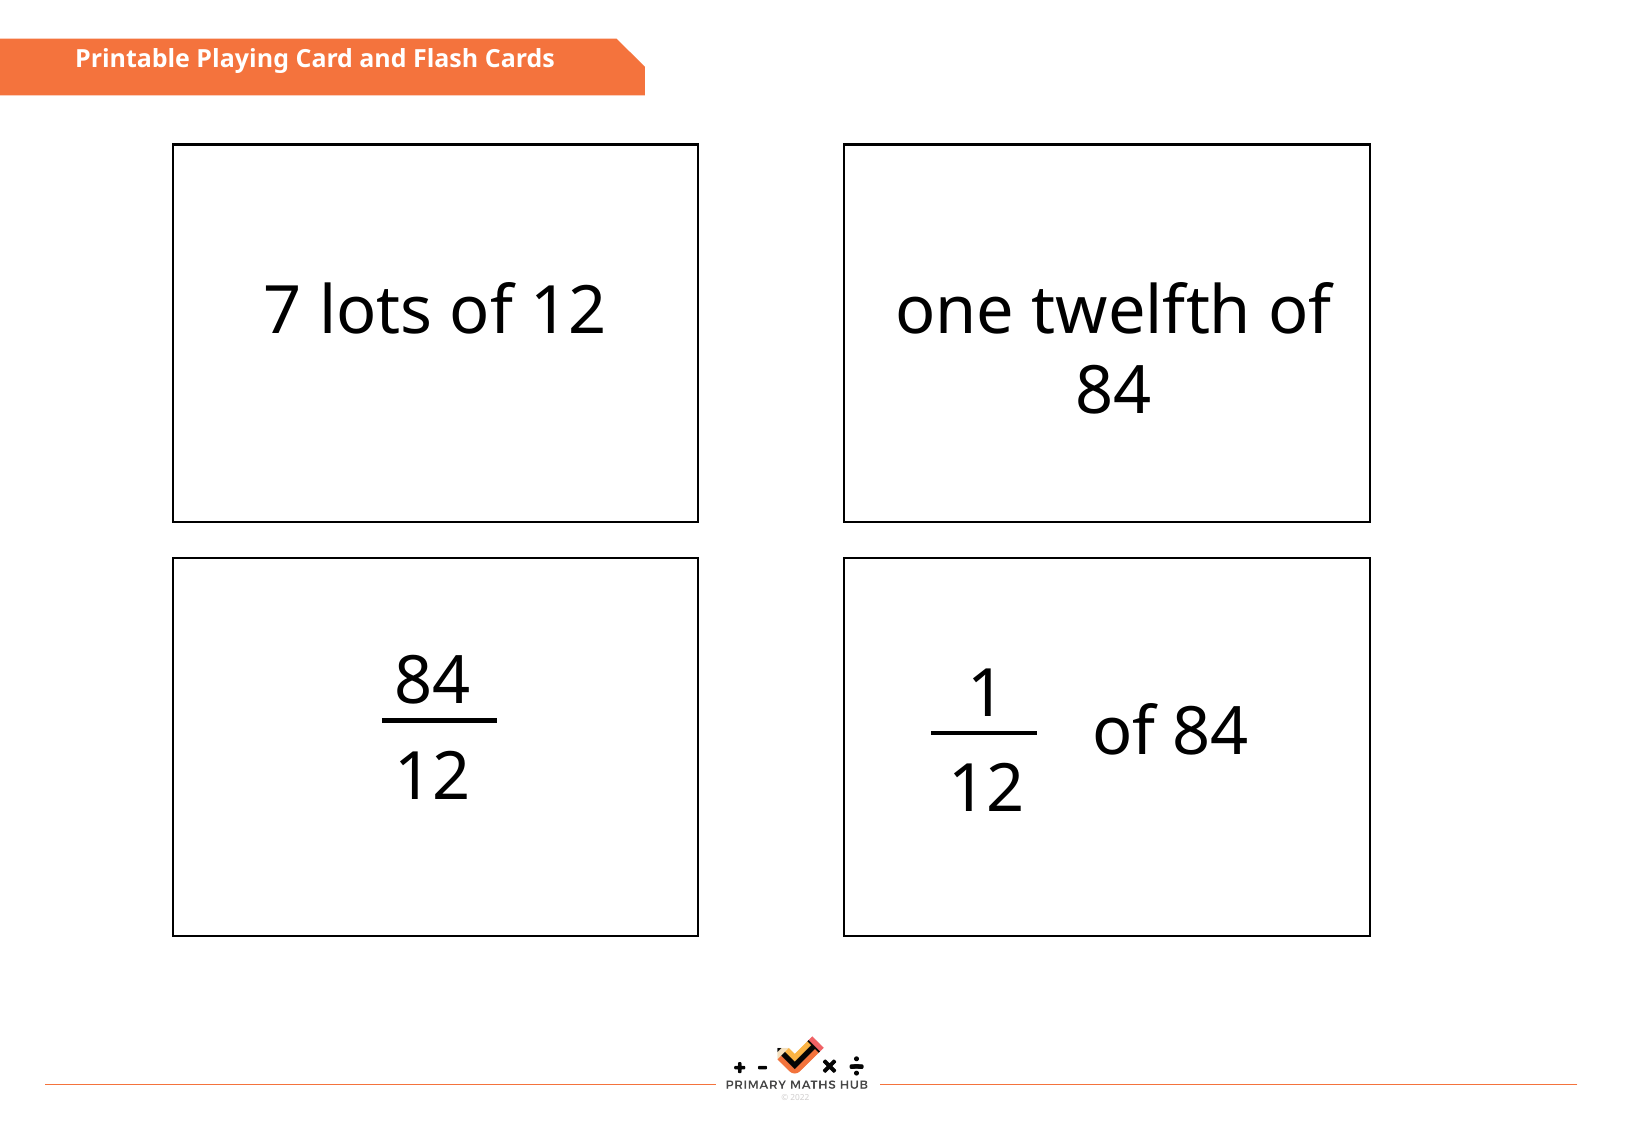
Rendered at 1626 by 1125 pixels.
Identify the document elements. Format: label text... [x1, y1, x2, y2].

table_header 1 [922, 638, 1052, 733]
text_box [843, 143, 1371, 523]
text_box Printable Playing Card and Flash Cards [0, 37, 646, 97]
text_box [843, 557, 1371, 937]
text_box [172, 143, 699, 259]
table_header 84 [368, 625, 497, 720]
picture [722, 1034, 872, 1094]
table_cell 12 [922, 733, 1052, 828]
text_box © 2022 [720, 1084, 870, 1110]
table_cell 12 [368, 720, 497, 815]
text_box one twelfth of 84 [879, 259, 1349, 435]
text_box 7 lots of 12 [172, 259, 699, 355]
text_box of 84 [1051, 680, 1291, 775]
text_box [172, 355, 699, 523]
text_box [172, 557, 699, 937]
